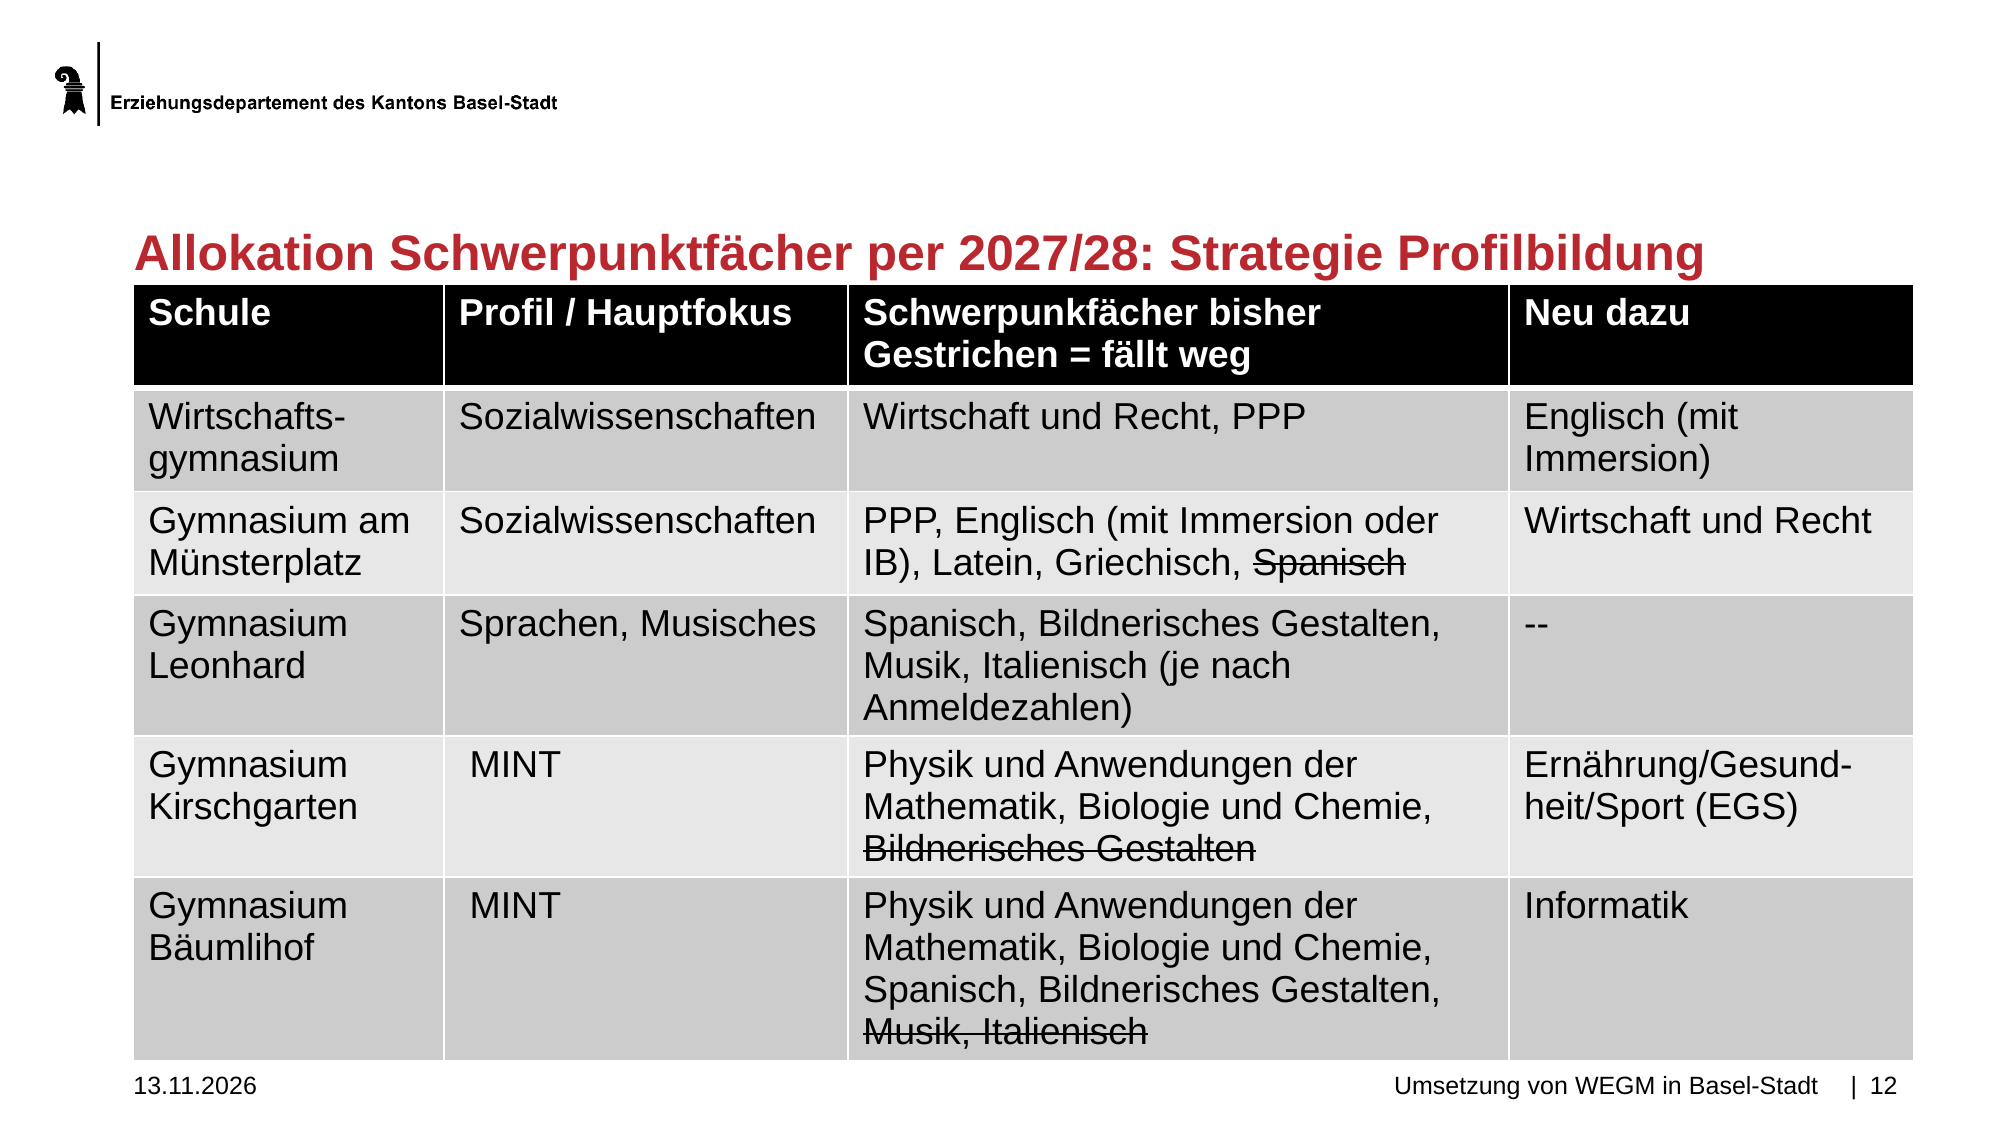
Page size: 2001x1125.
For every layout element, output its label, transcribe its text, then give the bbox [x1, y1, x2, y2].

table_cell Informatik [1510, 878, 1913, 1060]
table_cell Gymnasium Bäumlihof [134, 878, 443, 1060]
table_header Profil / Hauptfokus [445, 285, 847, 385]
table_cell Sozialwissenschaften [445, 492, 847, 594]
table_cell Spanisch, Bildnerisches Gestalten, Musik, Italienisch (je nach Anmeldezahlen) [849, 596, 1508, 735]
table_cell Gymnasium Leonhard [134, 596, 443, 735]
table_header Schule [134, 285, 443, 385]
table_cell PPP, Englisch (mit Immersion oder IB), Latein, Griechisch, Spanisch [849, 492, 1508, 594]
picture [54, 42, 557, 126]
table_cell Ernährung/Gesund-heit/Sport (EGS) [1510, 737, 1913, 876]
table_cell MINT [445, 878, 847, 1060]
table_cell Gymnasium am Münsterplatz [134, 492, 443, 594]
table_cell -- [1510, 596, 1913, 735]
table_cell Sprachen, Musisches [445, 596, 847, 735]
title Allokation Schwerpunktfächer per 2027/28: Strategie Profilbildung [133, 219, 1914, 281]
table_cell Gymnasium Kirschgarten [134, 737, 443, 876]
slide_number | 12 [1850, 1064, 2000, 1125]
footer Umsetzung von WEGM in Basel-Stadt [598, 1064, 1820, 1125]
table_header Schwerpunkfächer bisher Gestrichen = fällt weg [849, 285, 1508, 385]
table_cell Englisch (mit Immersion) [1510, 391, 1913, 491]
table_cell Physik und Anwendungen der Mathematik, Biologie und Chemie, Spanisch, Bildnerisches Gestalten, Musik, Italienisch [849, 878, 1508, 1060]
table_cell Wirtschafts-gymnasium [134, 391, 443, 491]
table_cell MINT [445, 737, 847, 876]
table_cell Wirtschaft und Recht [1510, 492, 1913, 594]
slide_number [133, 1064, 567, 1125]
table_cell Physik und Anwendungen der Mathematik, Biologie und Chemie, Bildnerisches Gestalten [849, 737, 1508, 876]
table_cell Sozialwissenschaften [445, 391, 847, 491]
table_cell Wirtschaft und Recht, PPP [849, 391, 1508, 491]
table_header Neu dazu [1510, 285, 1913, 385]
